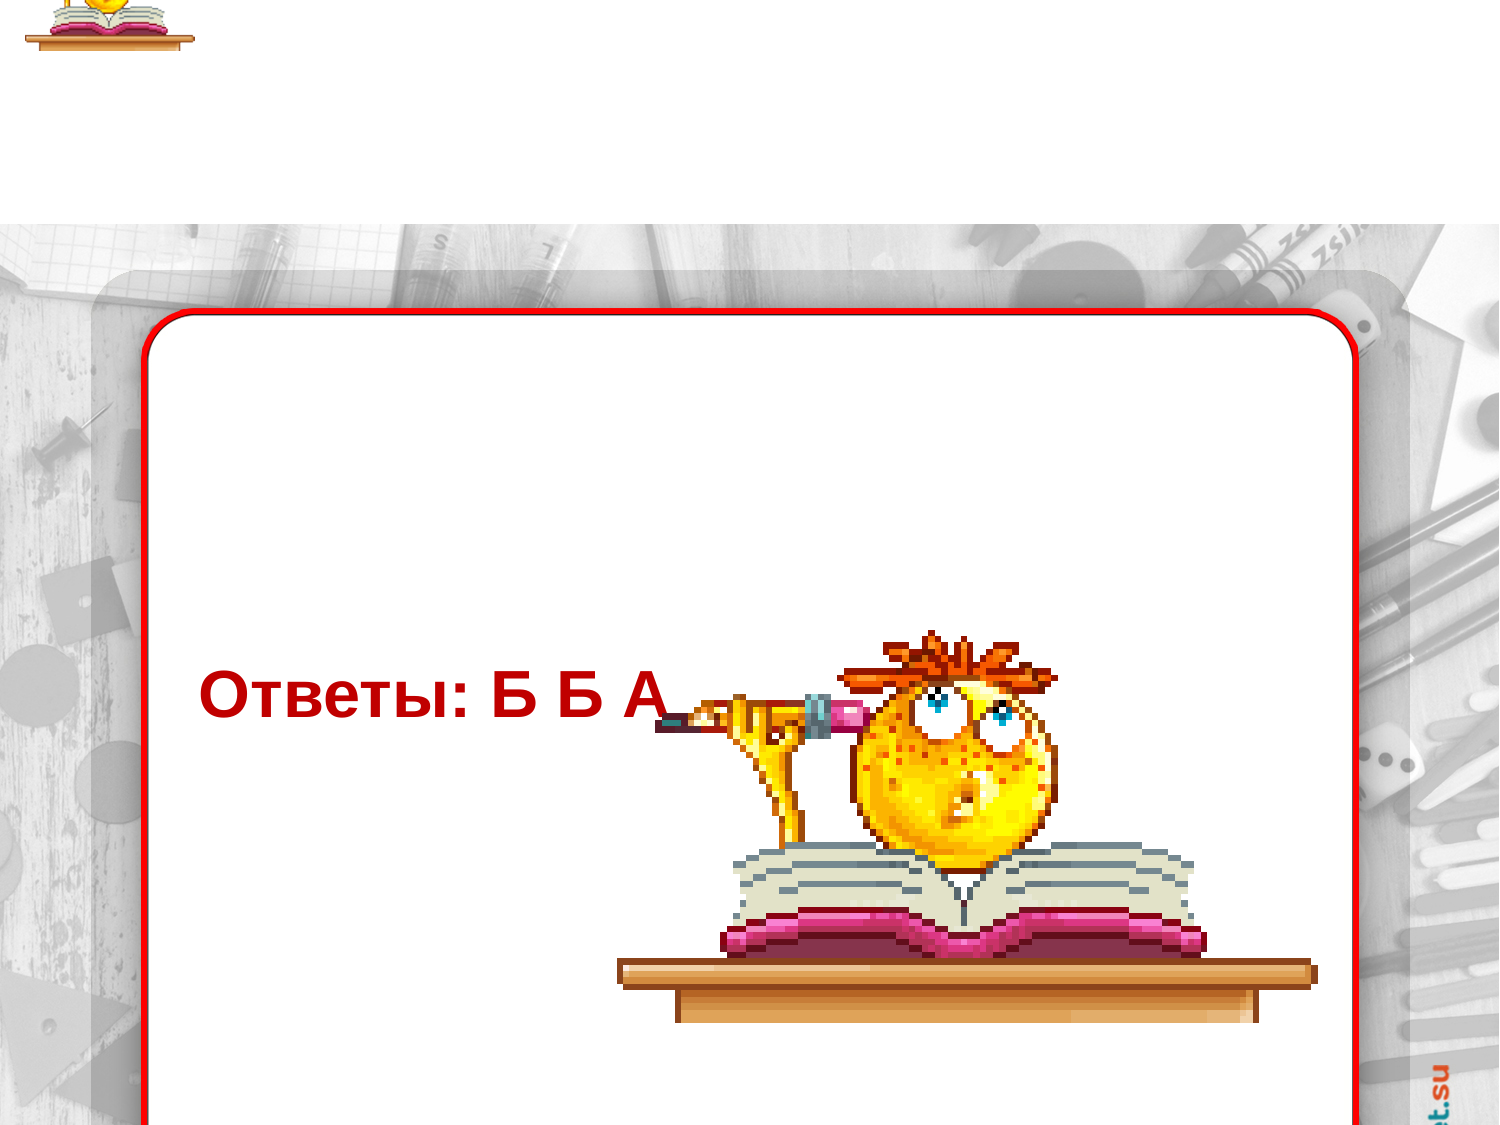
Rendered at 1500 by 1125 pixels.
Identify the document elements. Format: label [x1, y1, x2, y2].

picture [0, 224, 1499, 1125]
picture [25, 0, 195, 51]
